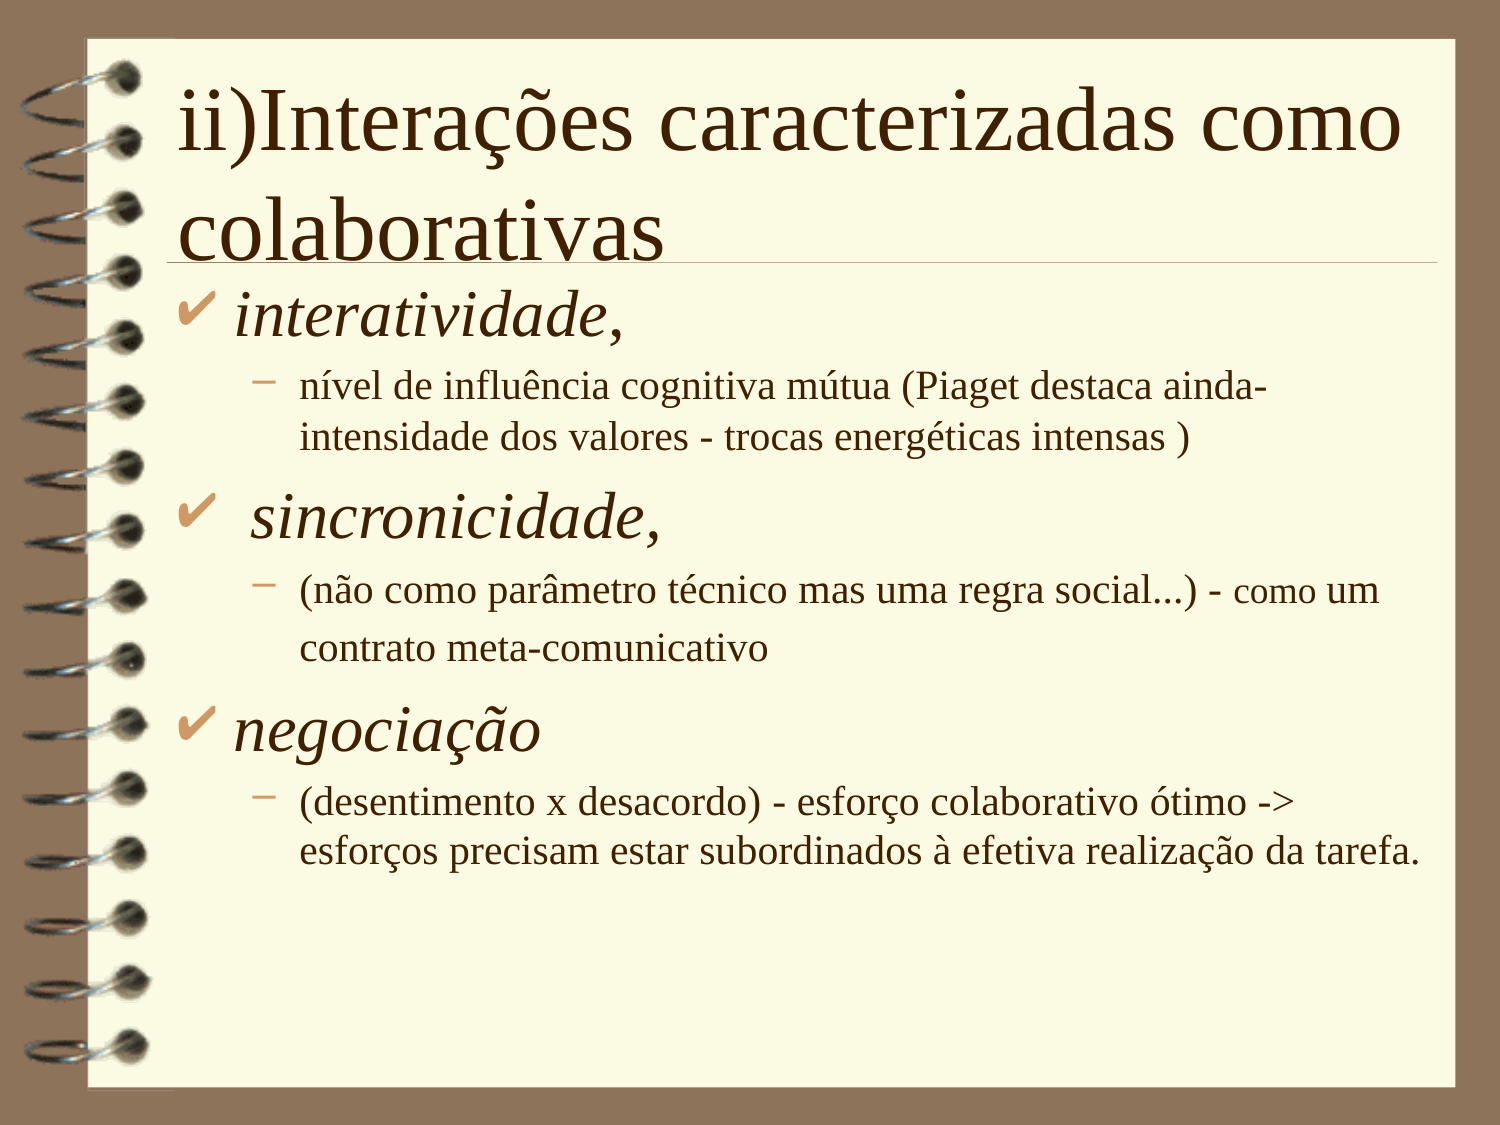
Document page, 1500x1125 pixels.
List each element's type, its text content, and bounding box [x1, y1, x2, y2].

title ii)Interações caracterizadas como colaborativas [162, 74, 1438, 262]
list interatividade, nível de influência cognitiva mútua (Piaget destaca ainda- intensidade dos valores - trocas energéticas intensas ) sincronicidade, (não como parâmetro técnico mas uma regra social...) - como um contrato meta-comunicativo negociação (desentimento x desacordo) - esforço colaborativo ótimo -> esforços precisam estar subordinados à efetiva realização da tarefa. [162, 262, 1438, 938]
picture [0, 0, 175, 1125]
